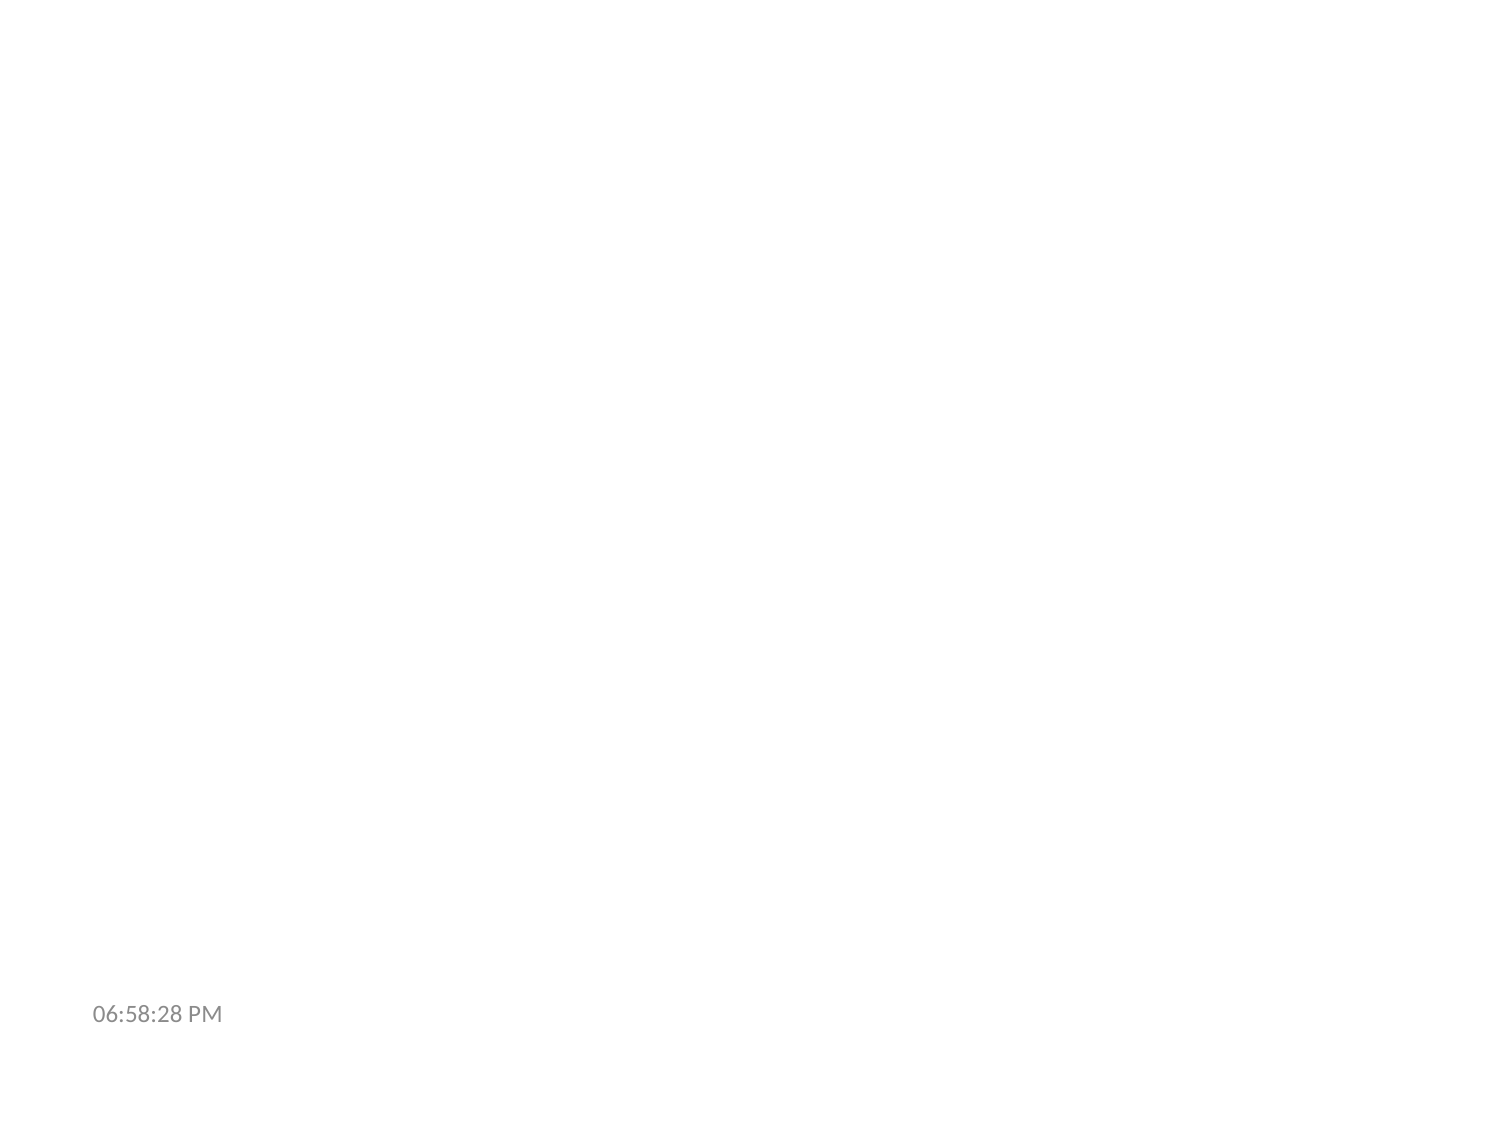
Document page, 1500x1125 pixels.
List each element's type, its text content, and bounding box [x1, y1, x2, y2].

text_box 3:35:09 PM [77, 982, 428, 1043]
